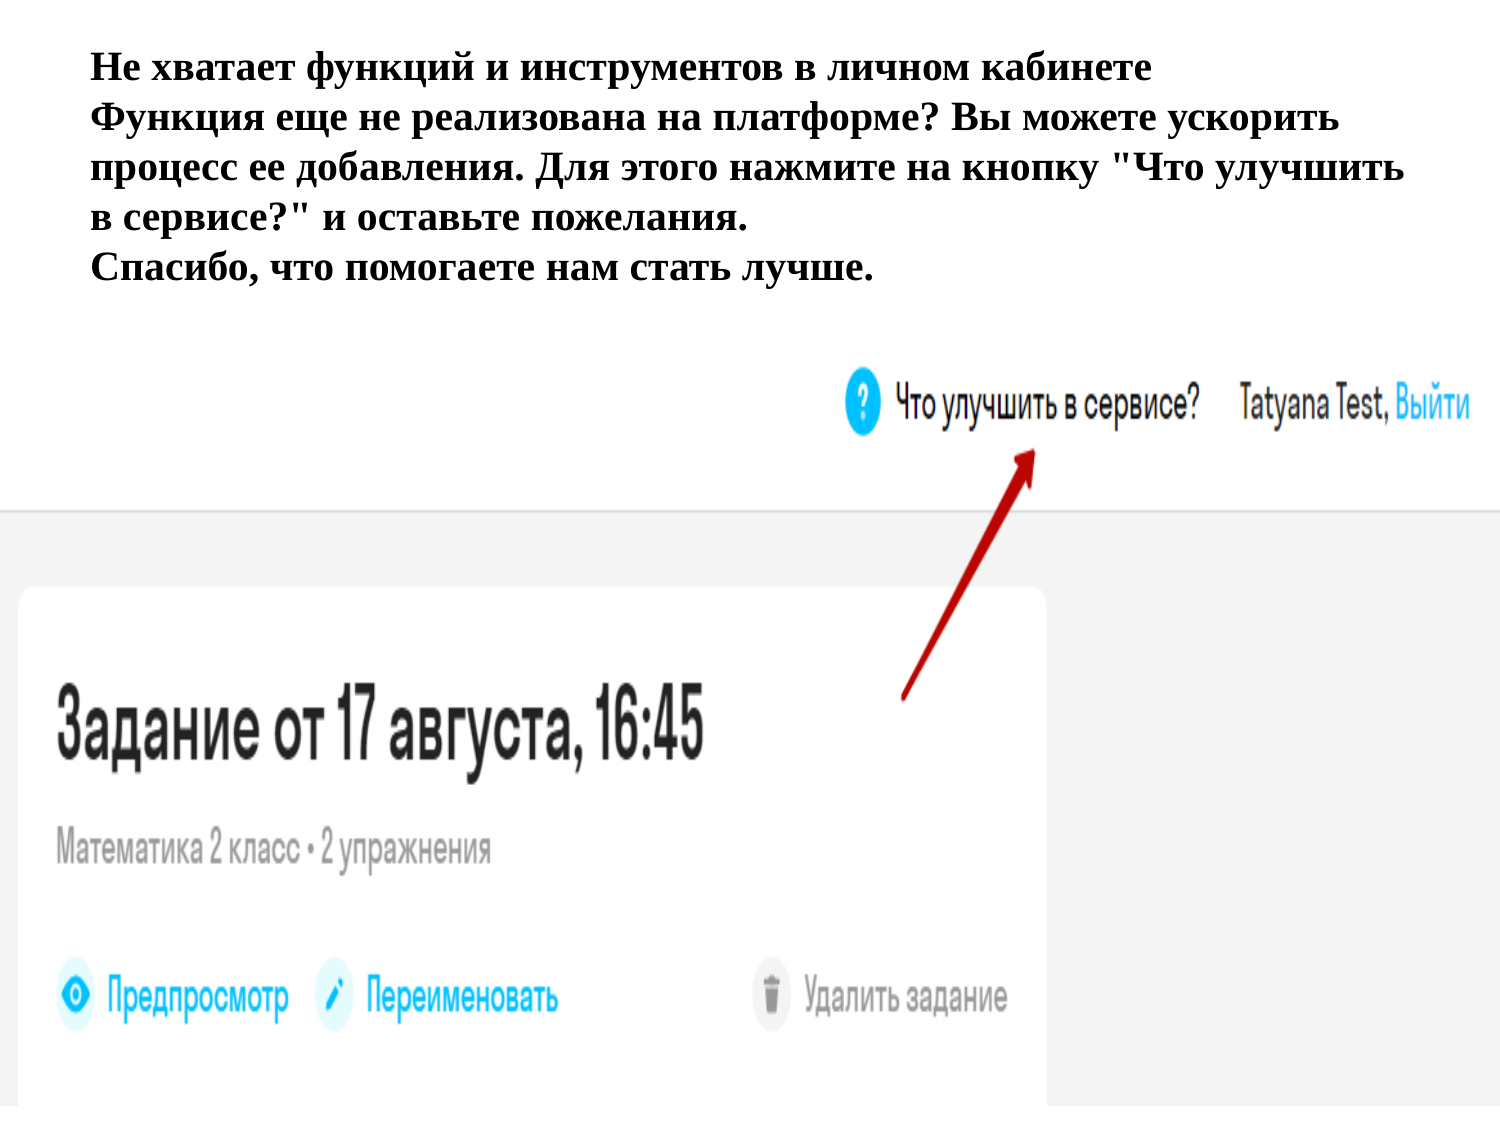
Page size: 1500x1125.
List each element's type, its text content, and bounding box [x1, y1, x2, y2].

picture [0, 296, 1500, 1107]
title Не хватает функций и инструментов в личном кабинете Функция еще не реализована на платформе? Вы можете ускорить процесс ее добавления. Для этого нажмите на кнопку "Что улучшить в сервисе?" и оставьте пожелания. Спасибо, что помогаете нам стать лучше. [75, 45, 1425, 233]
